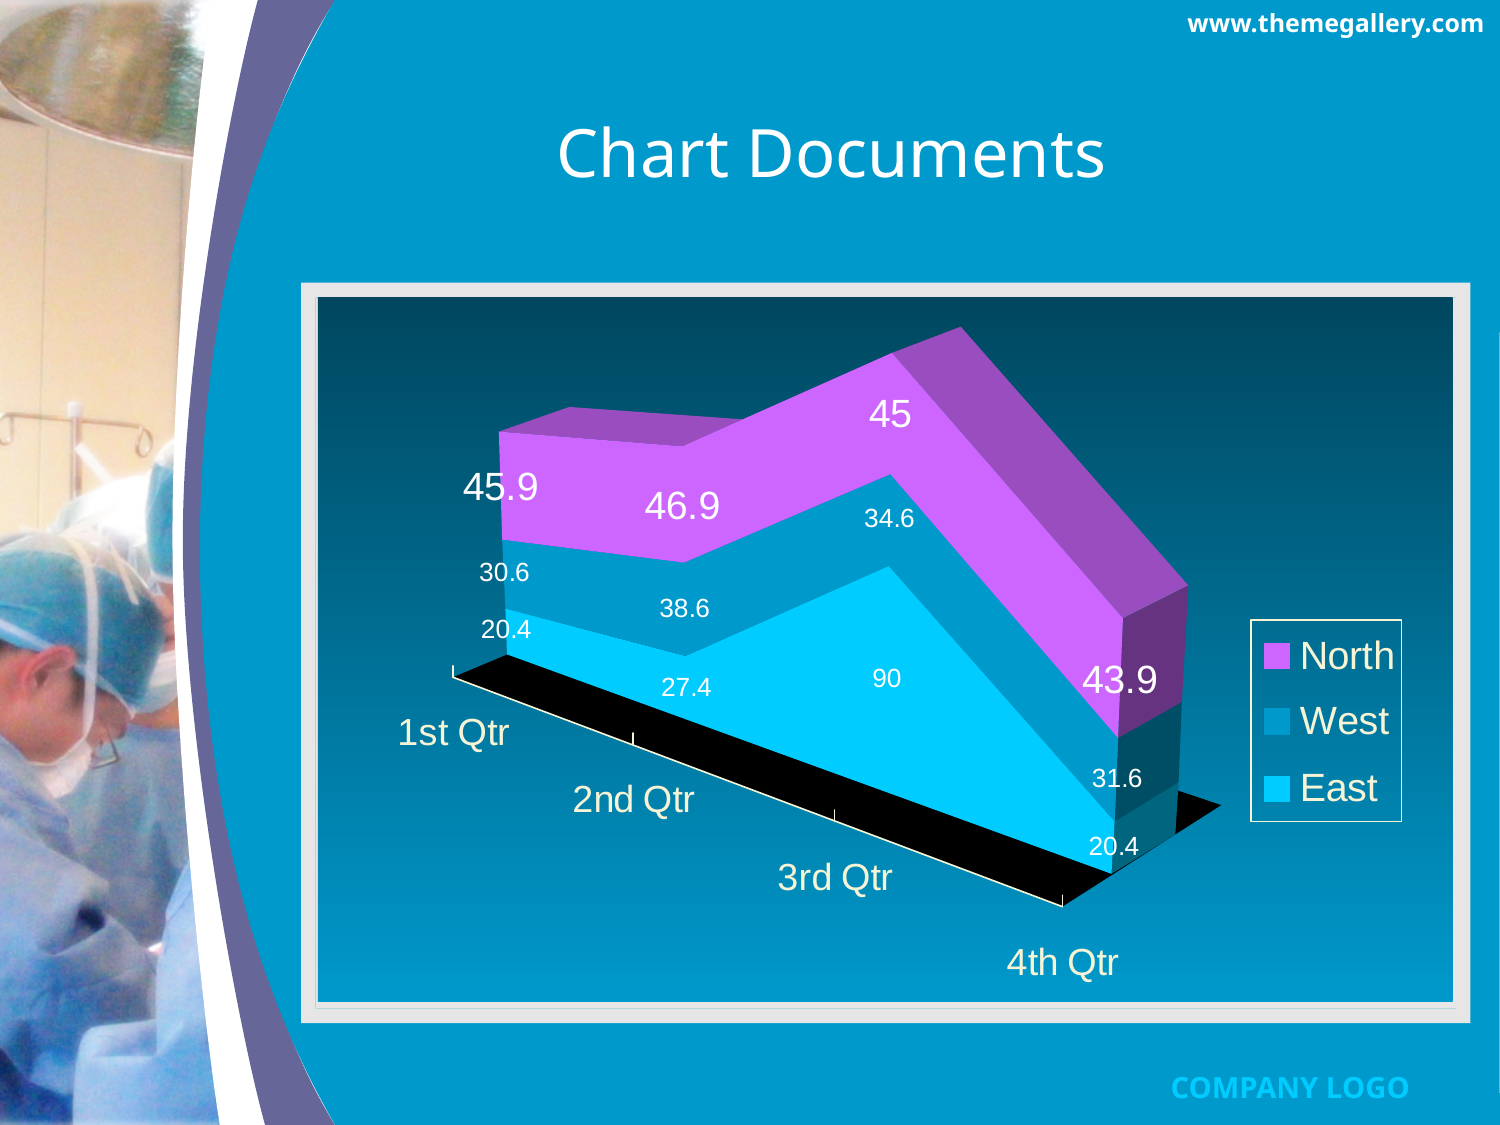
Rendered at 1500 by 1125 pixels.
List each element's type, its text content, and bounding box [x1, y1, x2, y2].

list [197, 137, 1500, 1017]
title Chart Documents [218, 94, 1446, 136]
footer www.themegallery.com [873, 0, 1500, 48]
picture [0, 0, 219, 1125]
